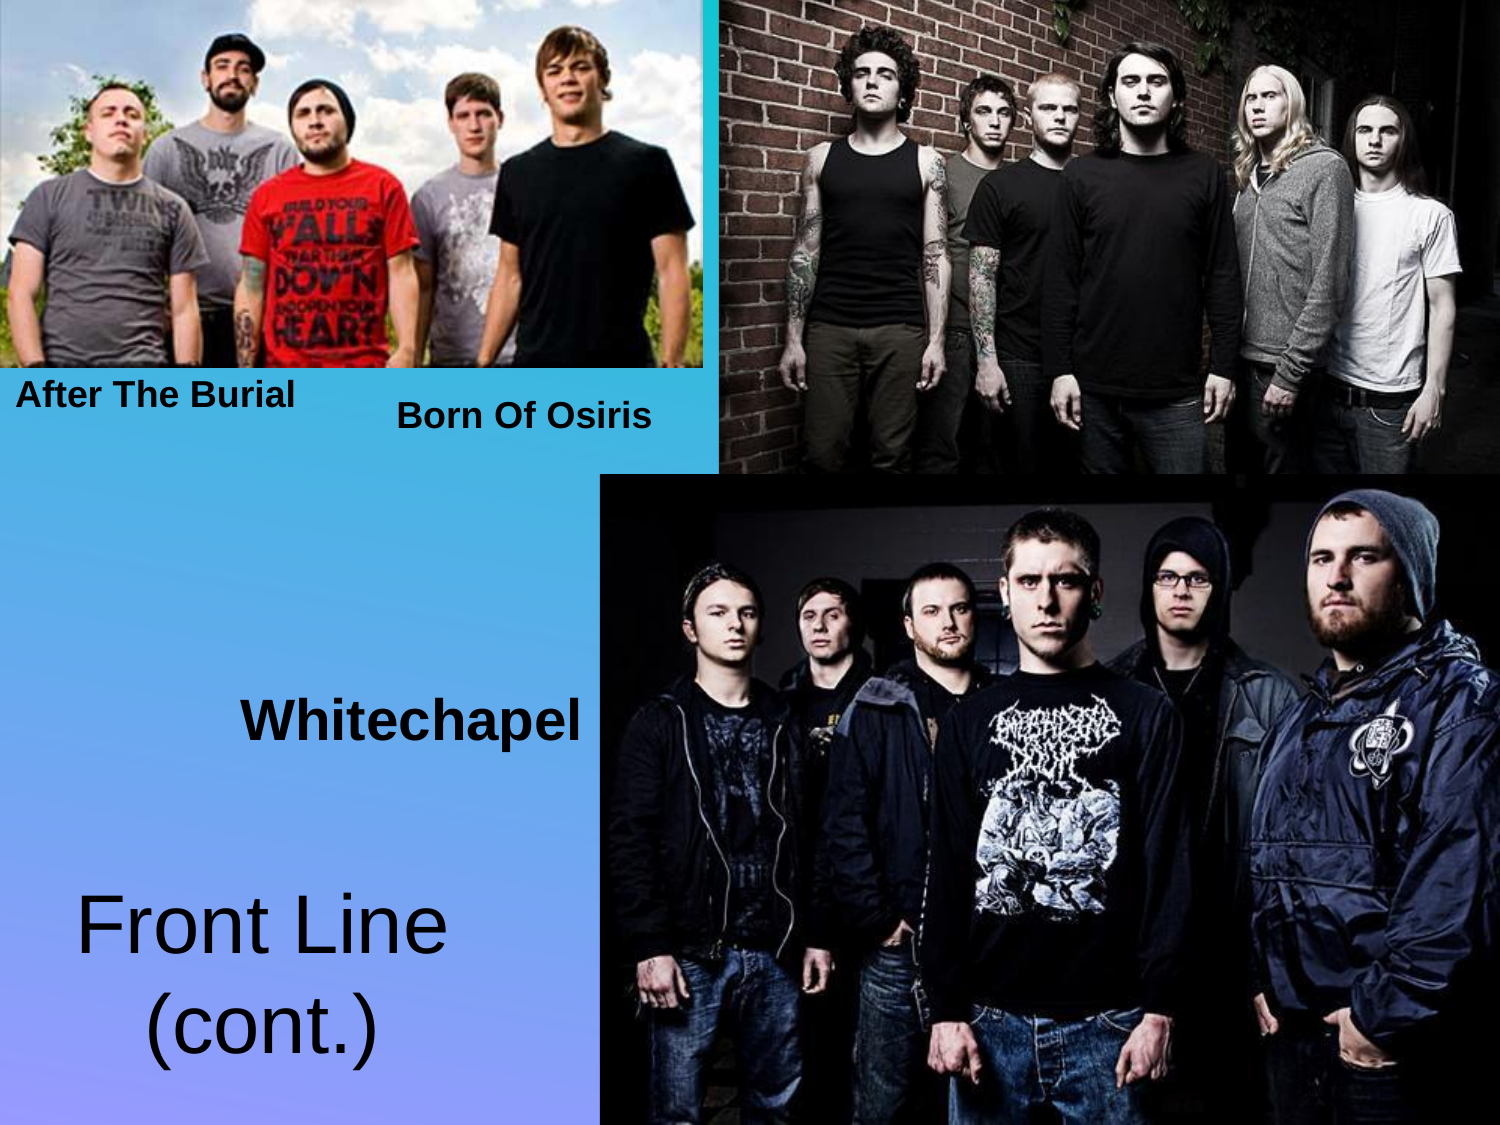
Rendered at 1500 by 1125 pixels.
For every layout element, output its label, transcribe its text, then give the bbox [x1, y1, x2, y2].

title Front Line (cont.) [37, 862, 488, 1078]
text_box [718, 0, 1500, 474]
text_box [599, 474, 1500, 1125]
text_box Whitechapel [224, 675, 675, 760]
text_box [0, 0, 703, 368]
text_box After The Burial [0, 362, 525, 423]
text_box Born Of Osiris [381, 383, 719, 444]
